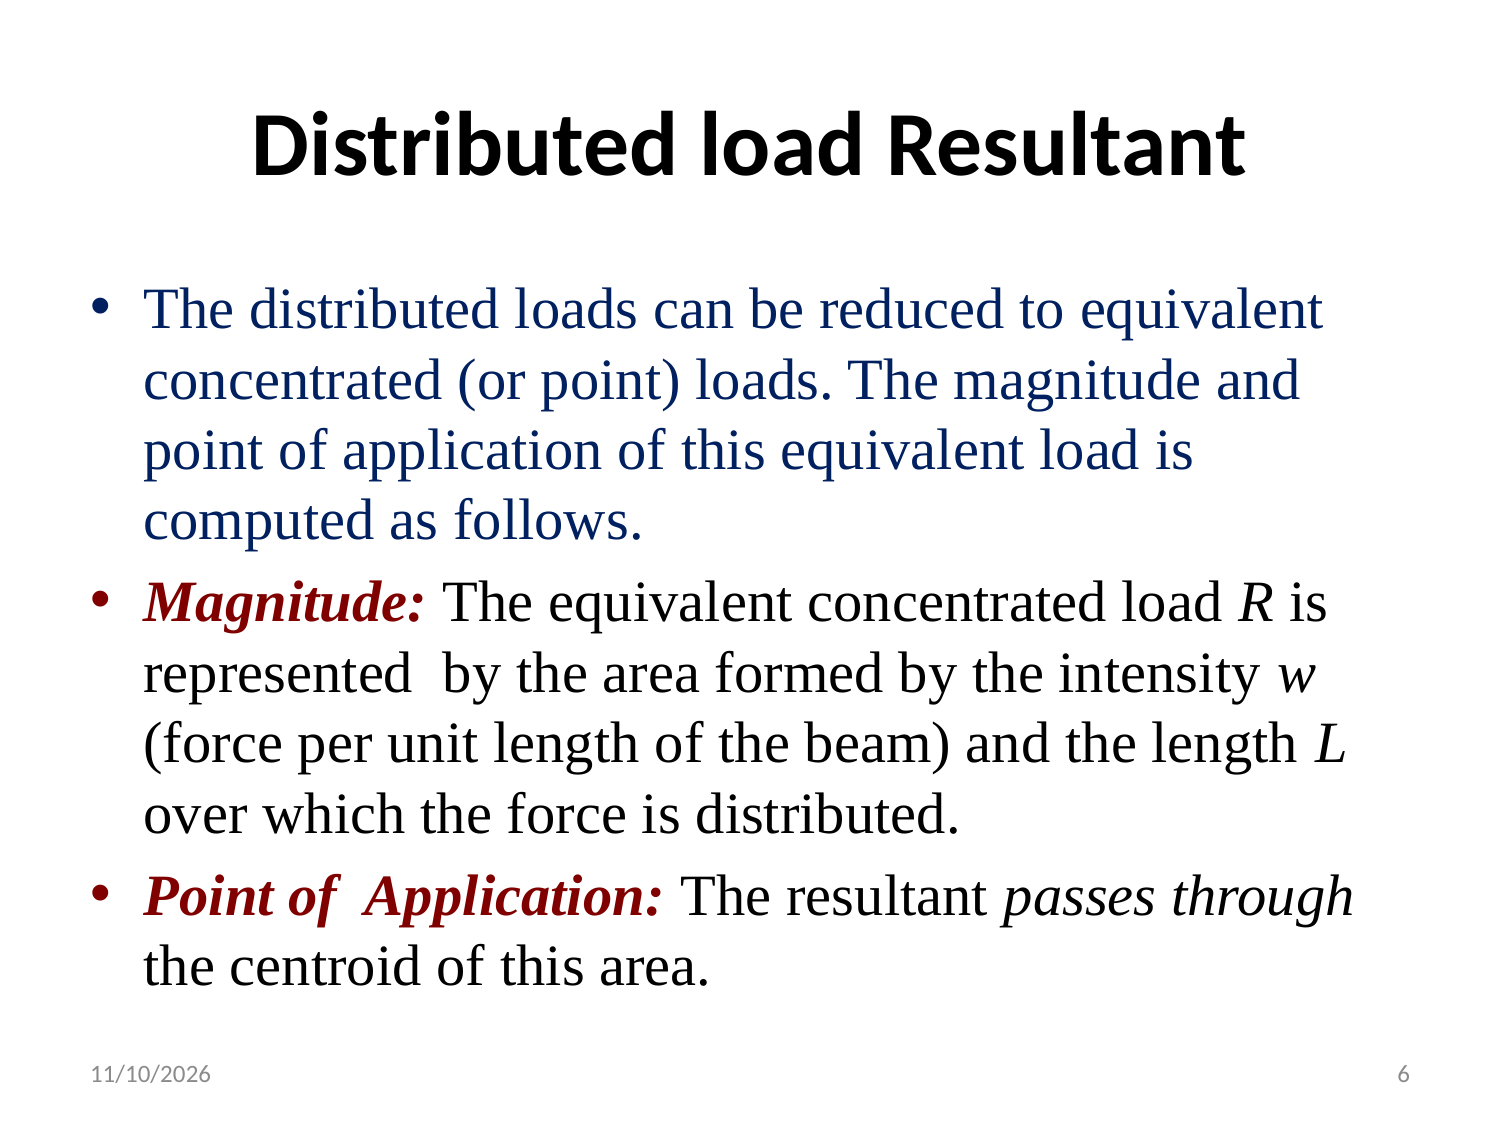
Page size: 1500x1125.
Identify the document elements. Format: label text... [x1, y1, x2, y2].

title Distributed load Resultant [75, 45, 1425, 233]
slide_number 6 [1074, 1042, 1425, 1103]
list The distributed loads can be reduced to equivalent concentrated (or point) loads. The magnitude and point of application of this equivalent load is computed as follows. Magnitude: The equivalent concentrated load R is represented by the area formed by the intensity w (force per unit length of the beam) and the length L over which the force is distributed. Point of Application: The resultant passes through the centroid of this area. [75, 262, 1425, 1005]
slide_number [75, 1042, 425, 1103]
